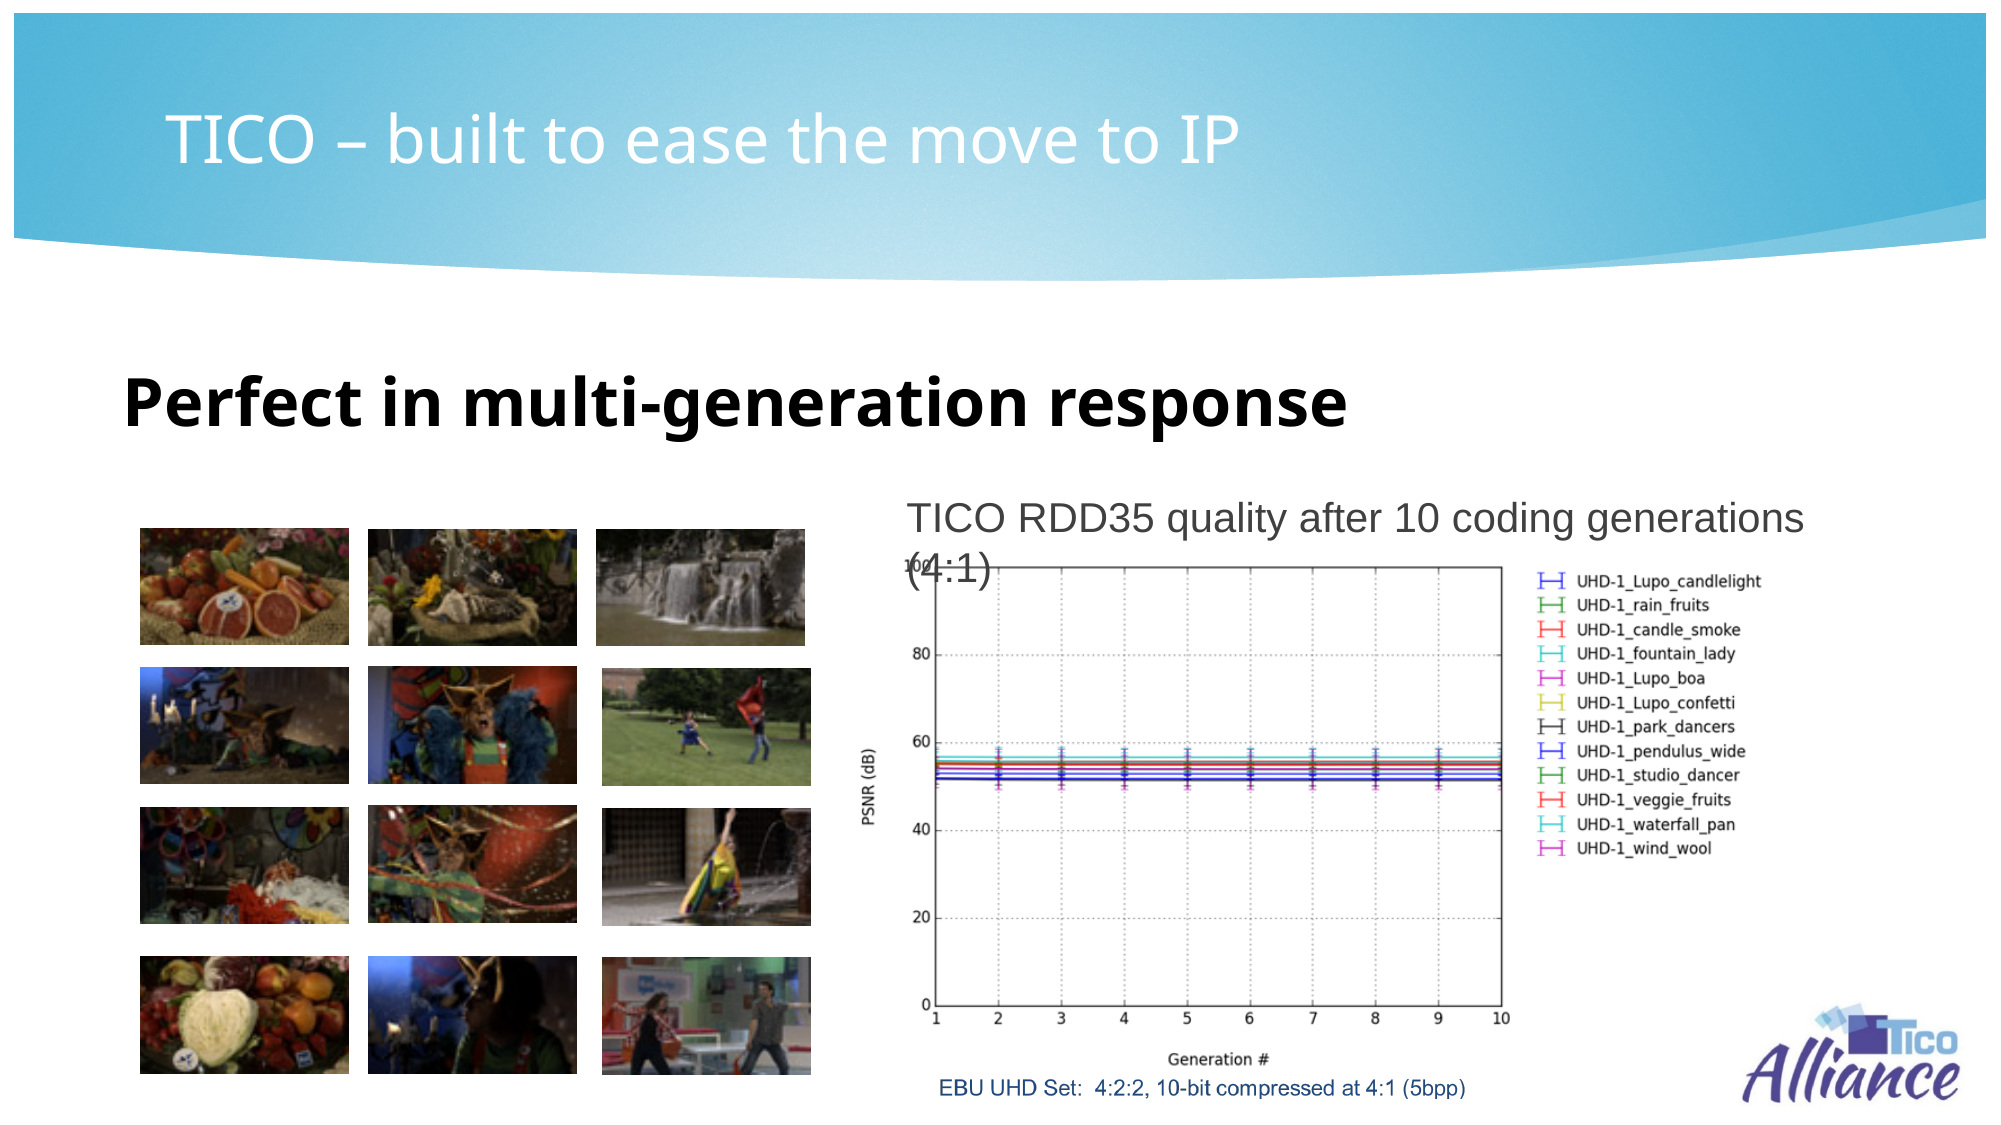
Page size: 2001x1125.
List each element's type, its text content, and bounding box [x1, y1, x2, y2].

text_box TICO – built to ease the move to IP [150, 89, 1495, 184]
picture [1729, 995, 1972, 1107]
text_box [853, 555, 1777, 1100]
text_box TICO RDD35 quality after 10 coding generations (4:1) [891, 483, 1917, 598]
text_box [140, 527, 811, 1075]
title Perfect in multi-generation response [108, 341, 1824, 458]
